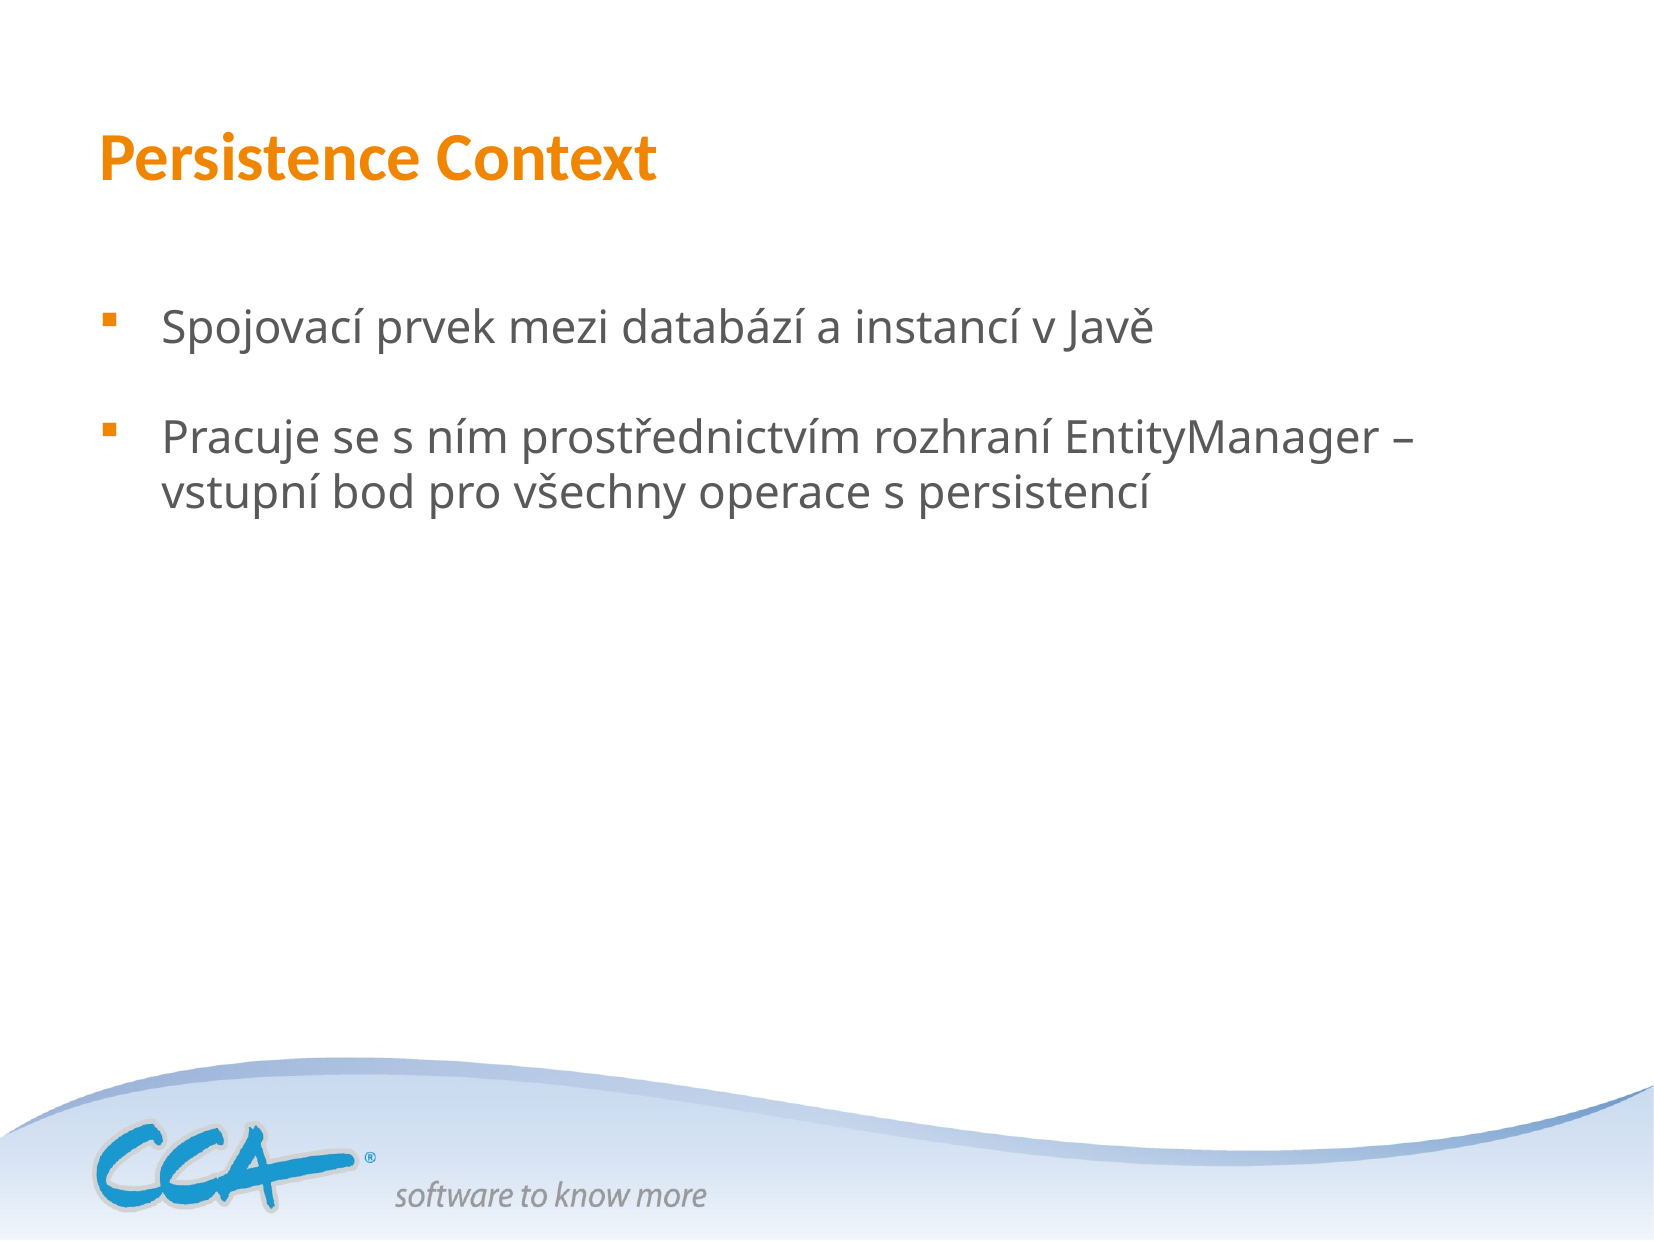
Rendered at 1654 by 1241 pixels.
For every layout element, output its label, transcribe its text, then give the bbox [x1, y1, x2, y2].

picture [0, 0, 1654, 1240]
list Spojovací prvek mezi databází a instancí v Javě Pracuje se s ním prostřednictvím rozhraní EntityManager – vstupní bod pro všechny operace s persistencí [82, 289, 1571, 1108]
title Persistence Context [82, 49, 1571, 257]
